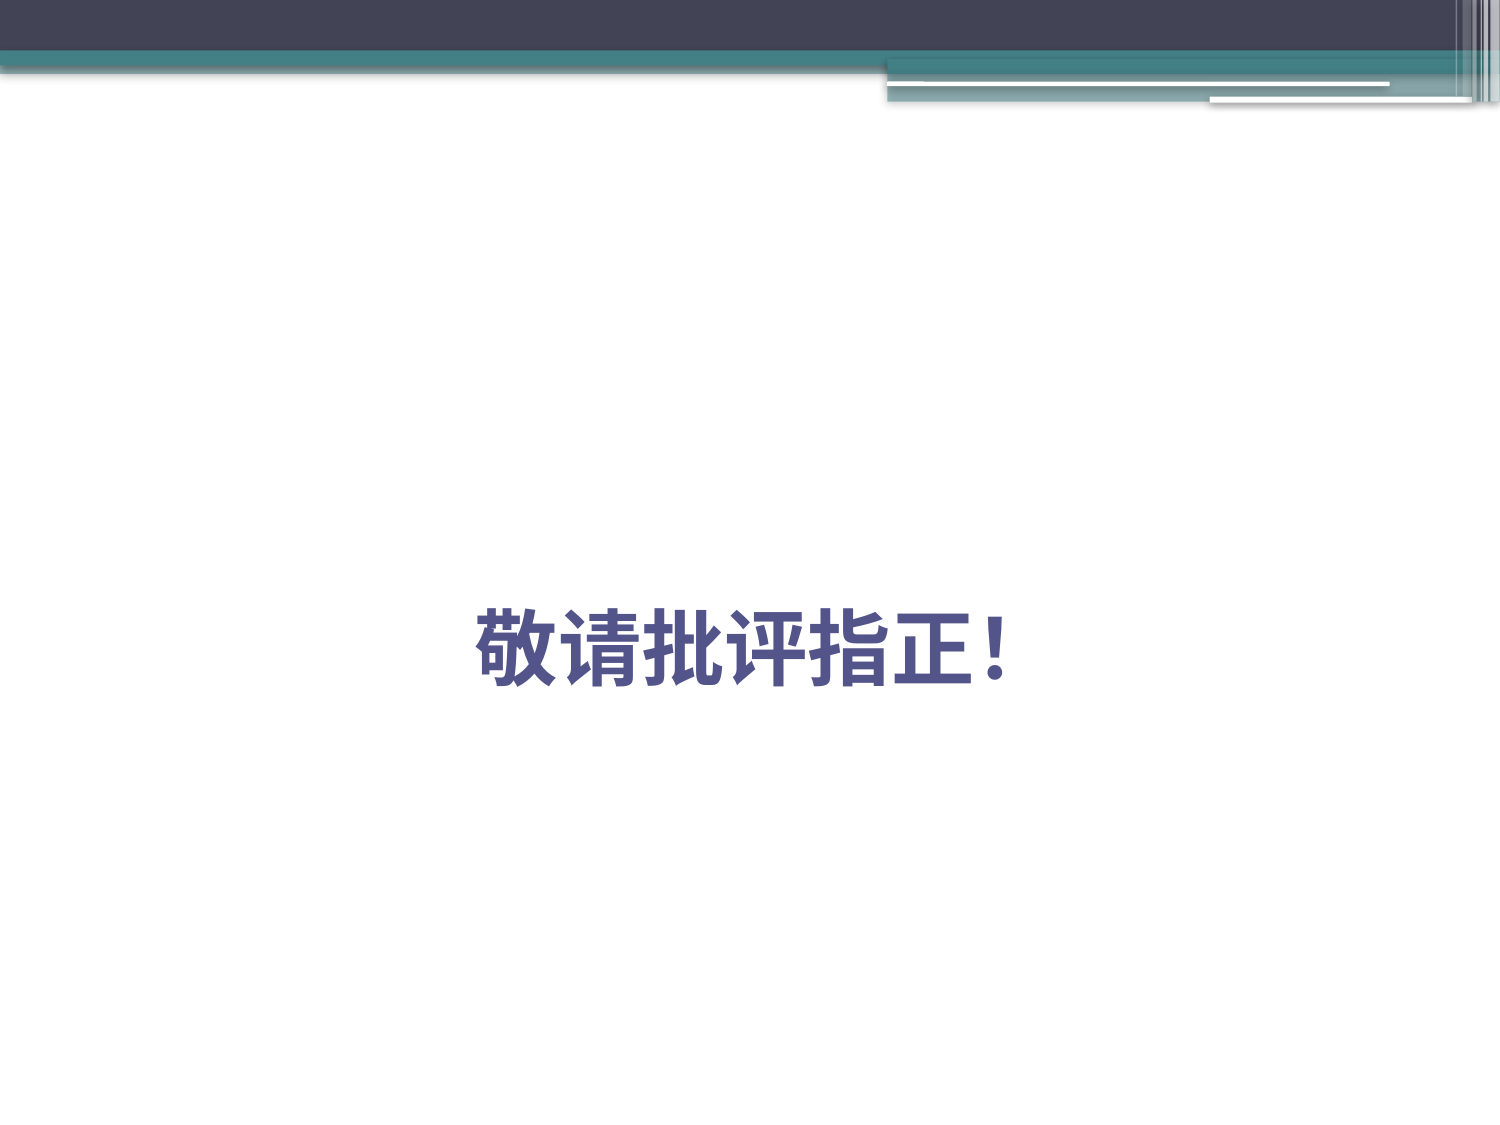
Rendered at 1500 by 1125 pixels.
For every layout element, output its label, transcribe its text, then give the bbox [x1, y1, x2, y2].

title 敬请批评指正！ [128, 480, 1404, 704]
